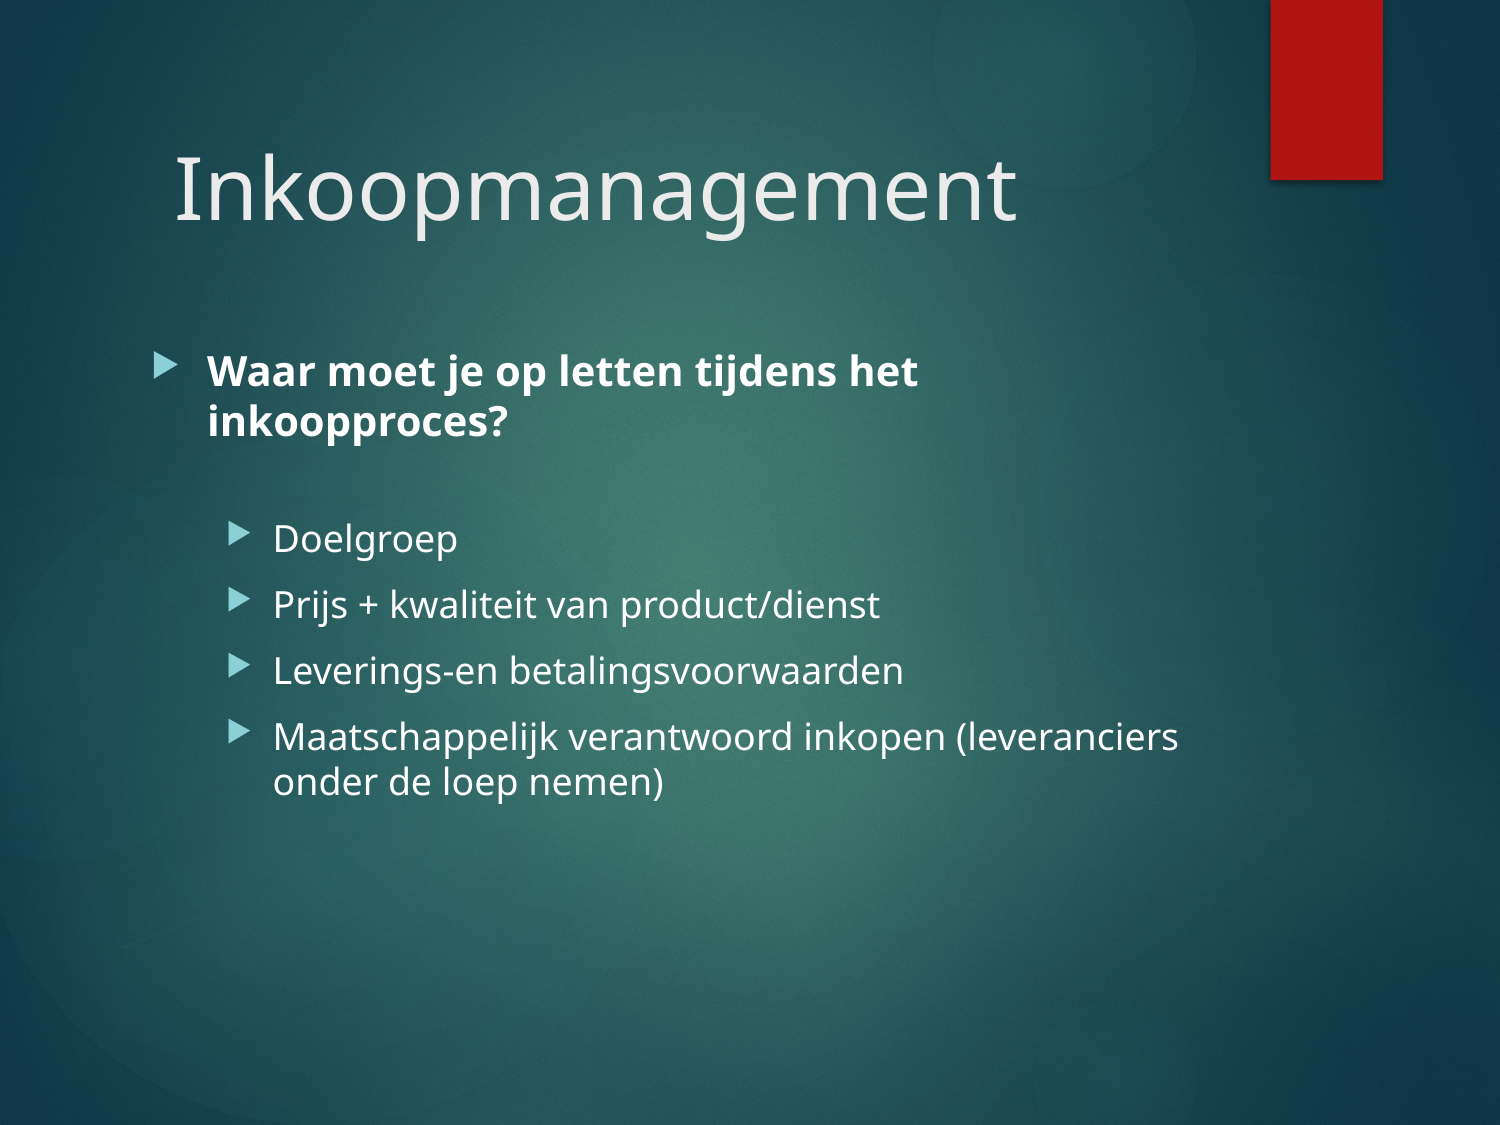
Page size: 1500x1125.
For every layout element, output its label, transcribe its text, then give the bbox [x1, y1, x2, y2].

list Waar moet je op letten tijdens het inkoopproces? Doelgroep Prijs + kwaliteit van product/dienst Leverings-en betalingsvoorwaarden Maatschappelijk verantwoord inkopen (leveranciers onder de loep nemen) [135, 336, 1237, 1025]
title Inkoopmanagement [159, 125, 1312, 313]
